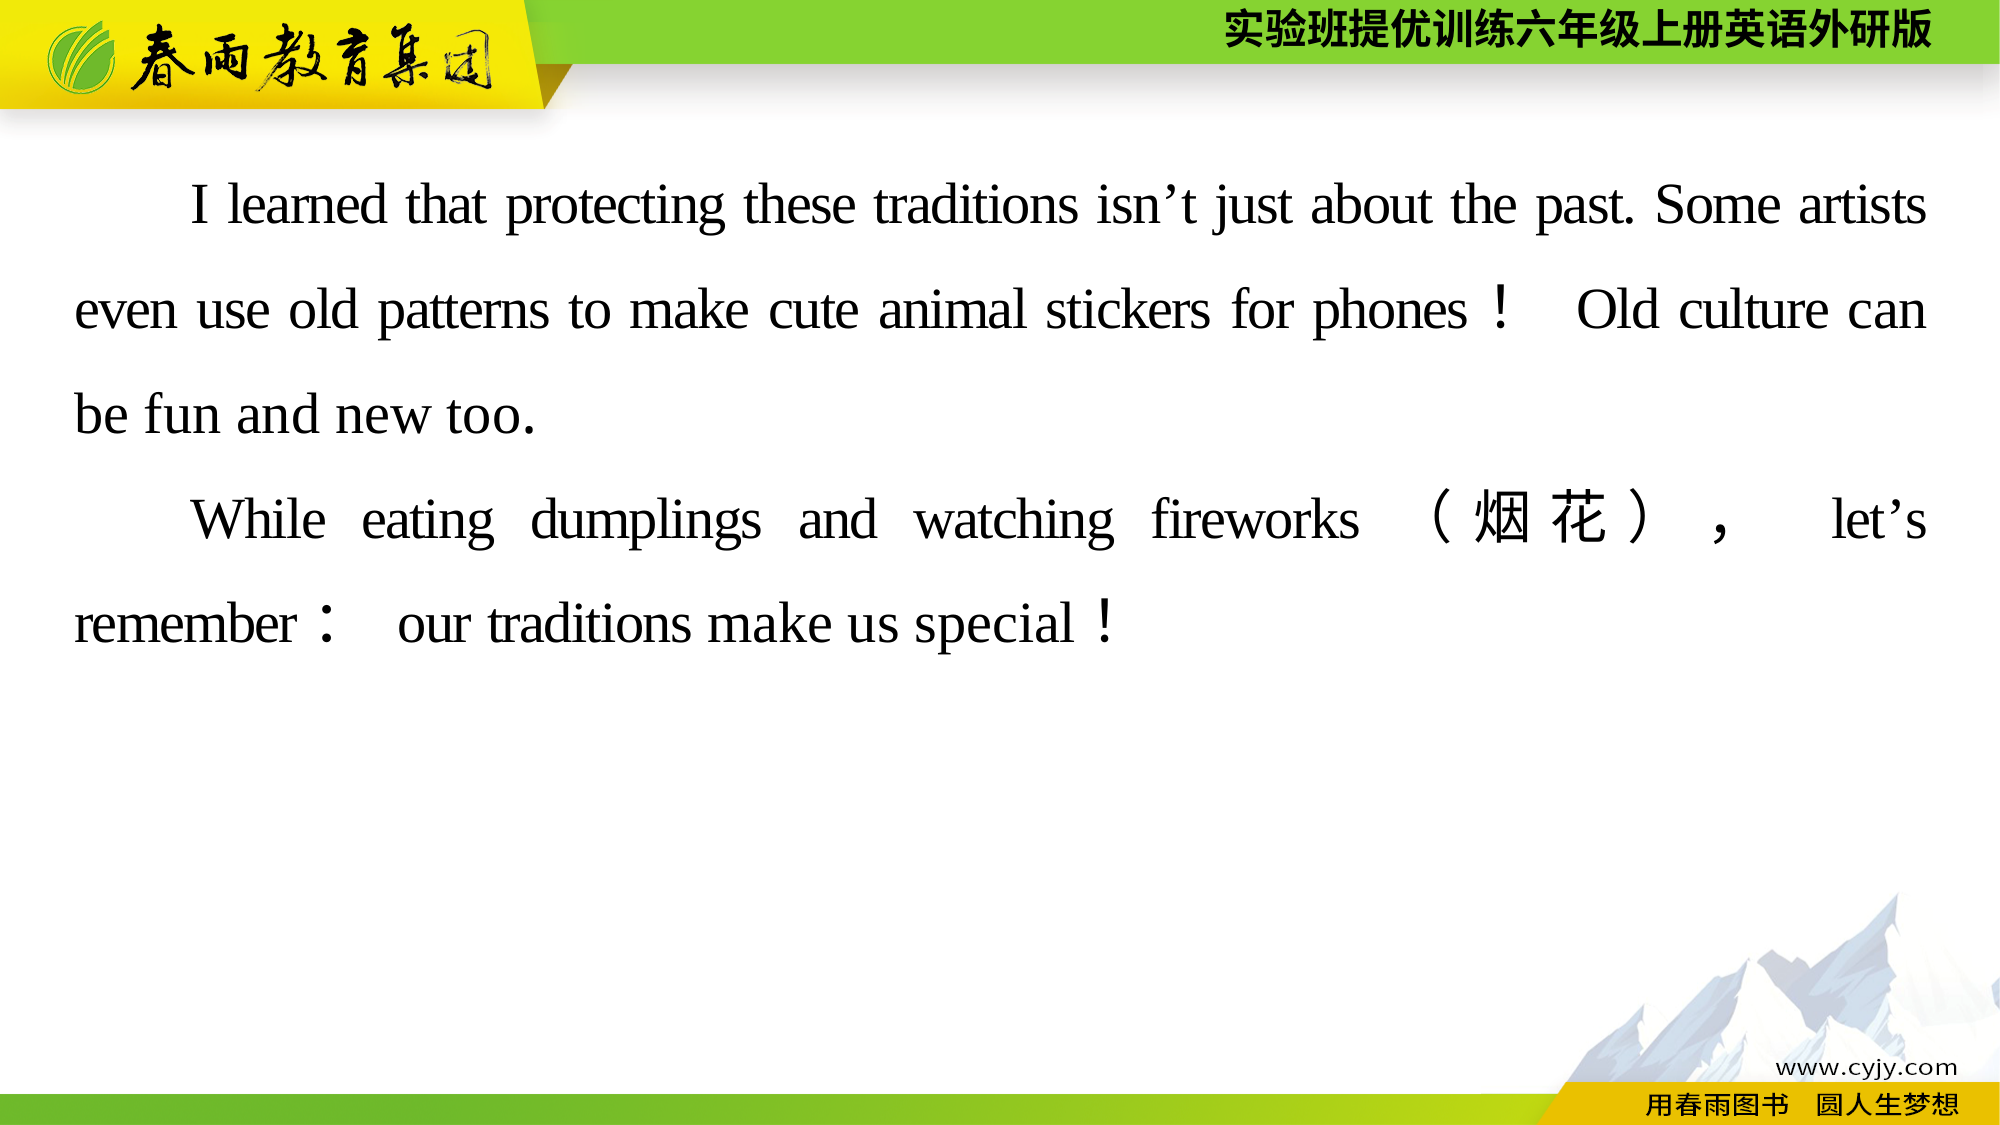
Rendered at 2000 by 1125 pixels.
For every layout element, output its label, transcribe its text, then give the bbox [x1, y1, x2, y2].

list I learned that protecting these traditions isn’t just about the past. Some artists even use old patterns to make cute animal stickers for phones！ Old culture can be fun and new too. While eating dumplings and watching fireworks（烟花）， let’s remember： our traditions make us special！ [59, 122, 1944, 668]
picture [0, 0, 2000, 1125]
